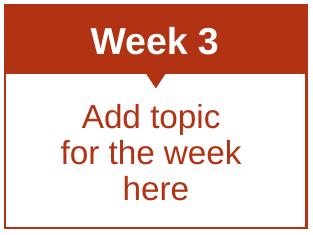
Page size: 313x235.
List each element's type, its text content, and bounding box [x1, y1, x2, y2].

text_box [4, 5, 307, 89]
text_box Add topic for the week here [11, 92, 301, 215]
text_box [4, 4, 308, 229]
